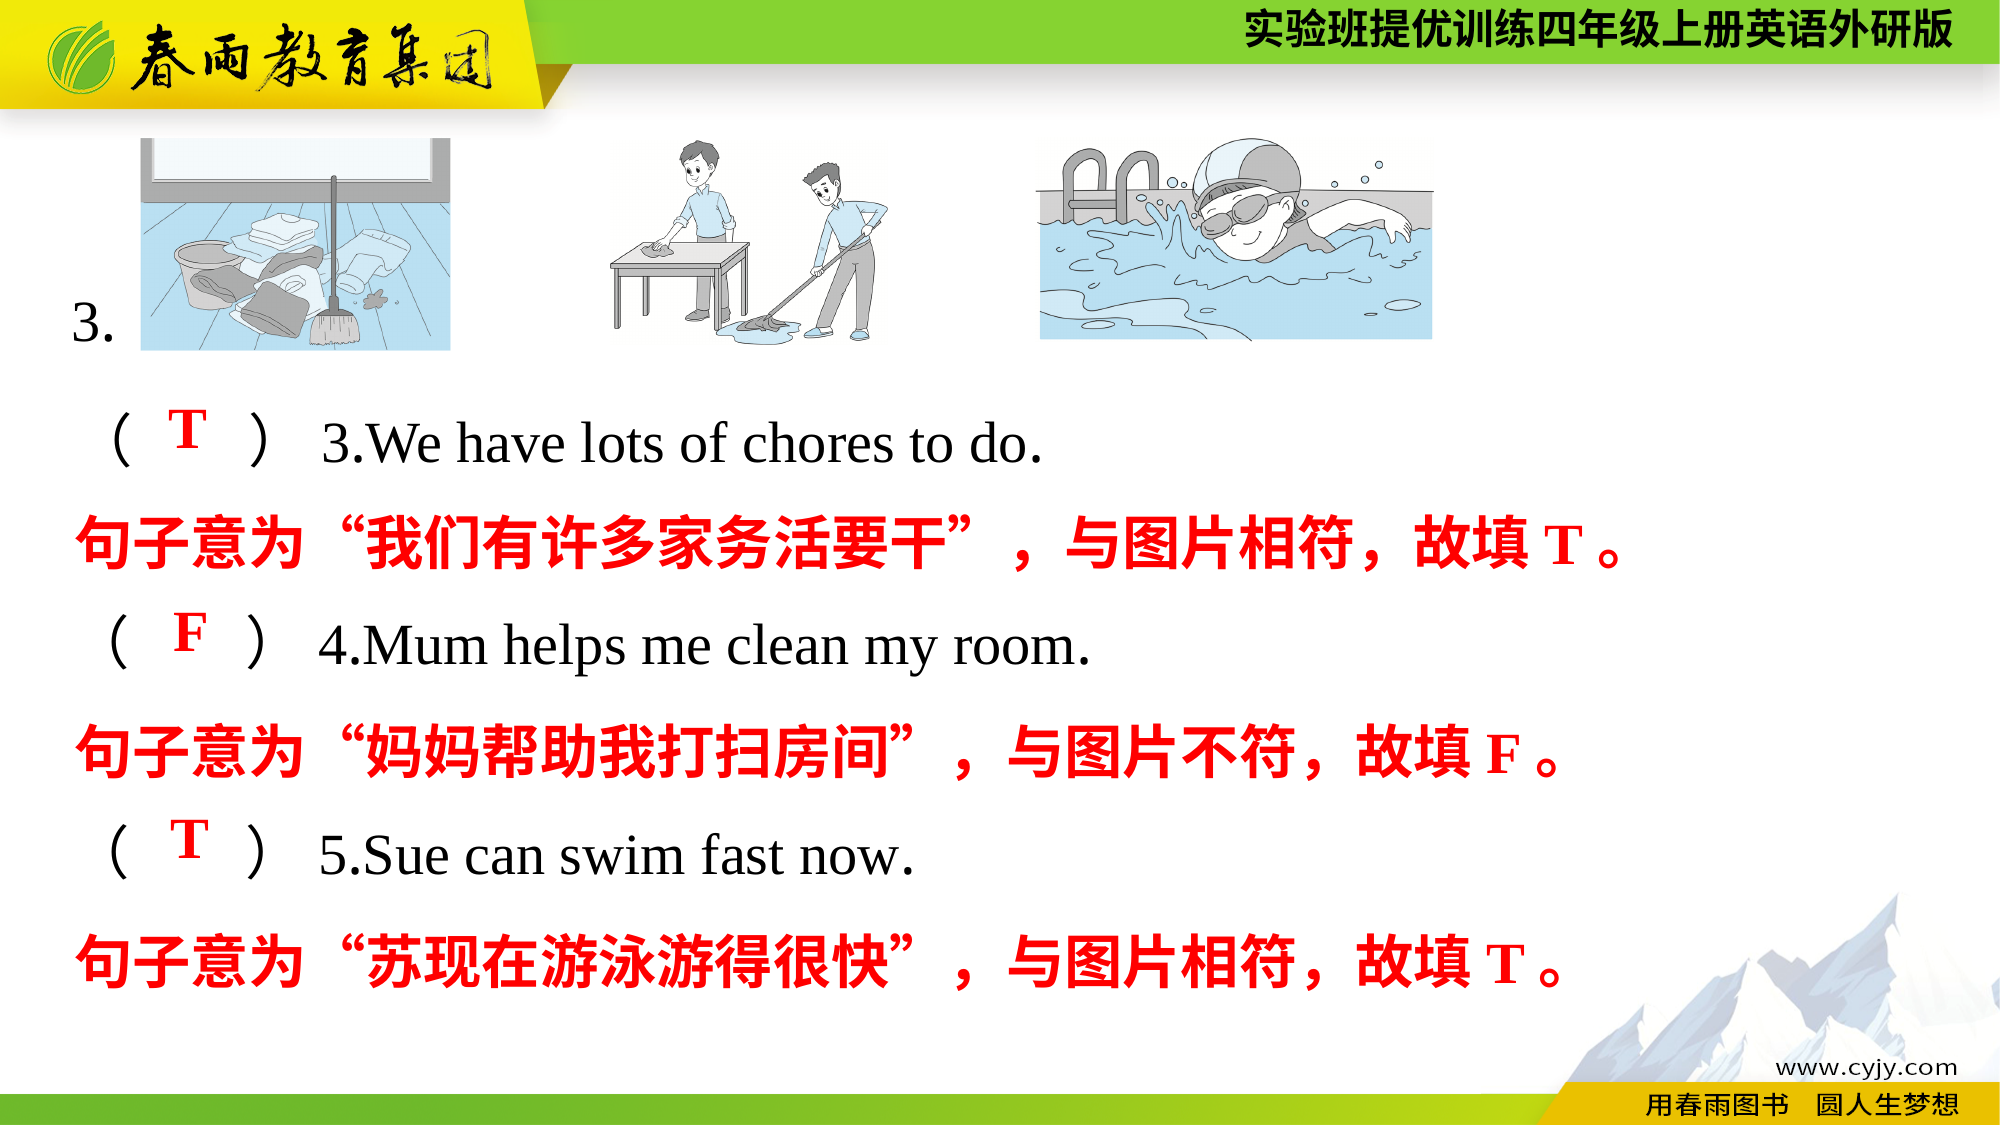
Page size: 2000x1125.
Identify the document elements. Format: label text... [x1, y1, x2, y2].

text_box （ ）4.Mum helps me clean my room. （ ）5.Sue can swim fast now. [56, 563, 1941, 894]
text_box T [155, 792, 225, 878]
text_box 句子意为“苏现在游泳游得很快”，与图片相符，故填T。 [59, 882, 1944, 1003]
text_box 句子意为“我们有许多家务活要干”，与图片相符，故填T。 [59, 463, 1944, 584]
picture [0, 0, 2000, 1125]
text_box F [158, 585, 225, 671]
text_box （ ）3.We have lots of chores to do. [59, 361, 1944, 463]
text_box T [154, 382, 223, 463]
text_box 句子意为“妈妈帮助我打扫房间”，与图片不符，故填F。 [59, 673, 1944, 794]
list 3. 4. 5. [56, 240, 1941, 362]
